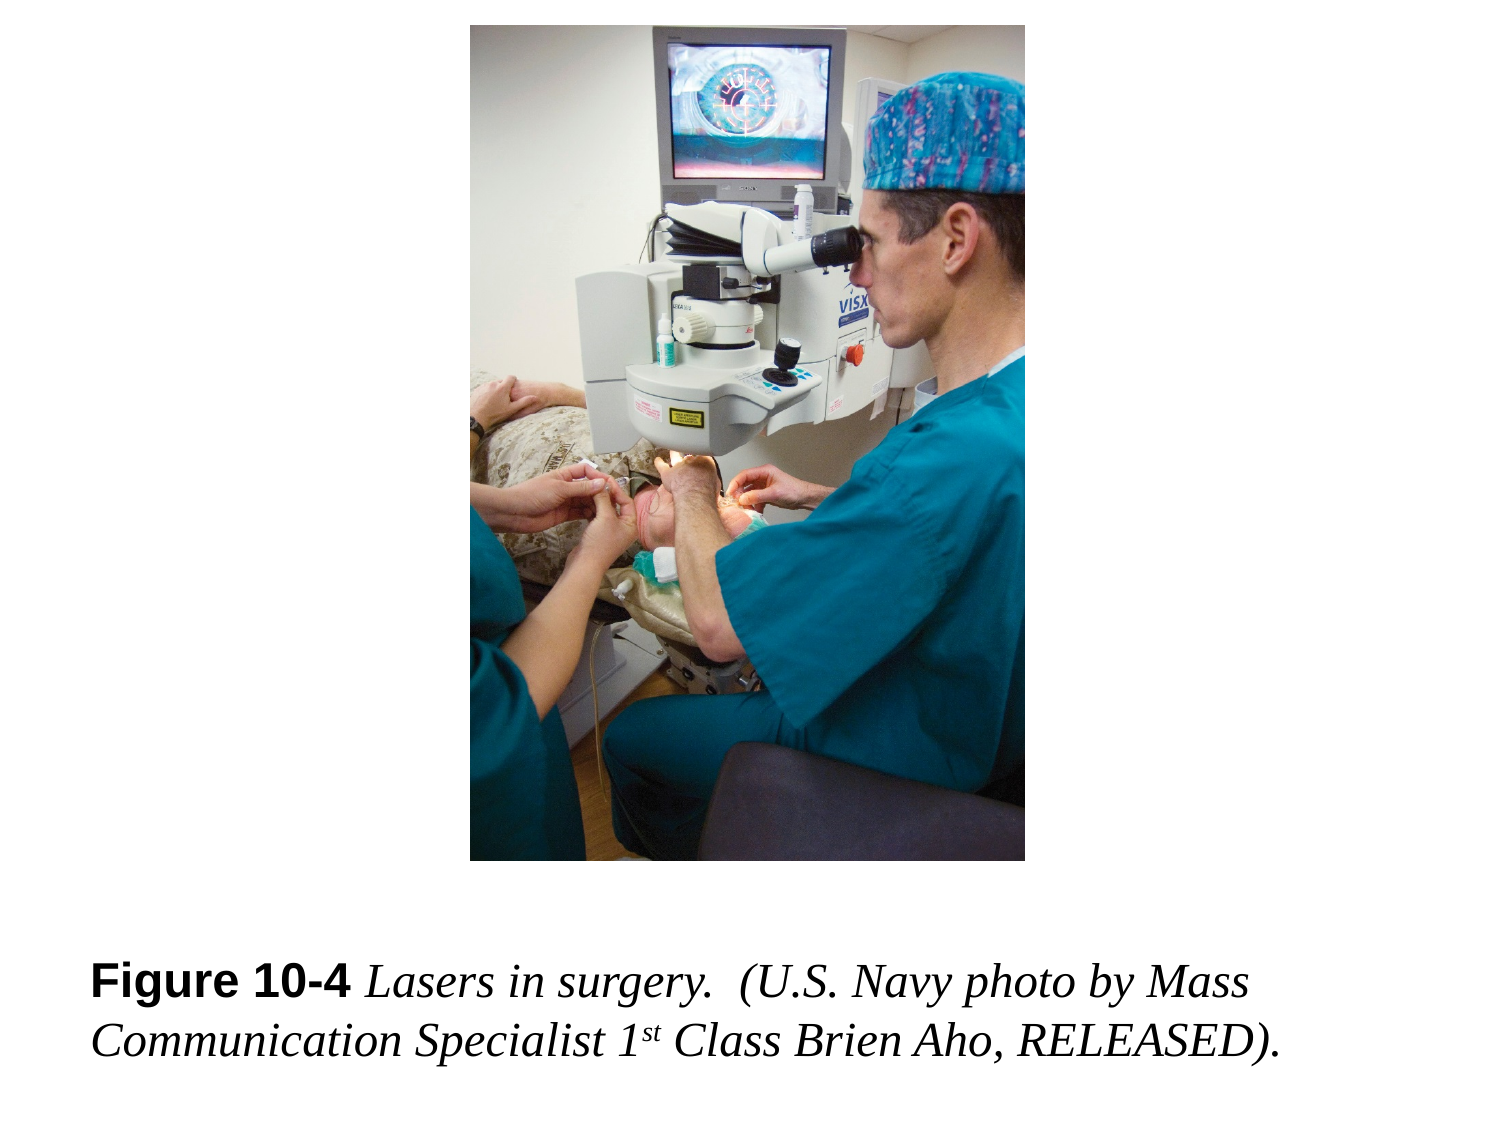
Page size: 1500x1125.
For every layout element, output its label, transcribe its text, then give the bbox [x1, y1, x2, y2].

title Figure 10-4 Lasers in surgery. (U.S. Navy photo by Mass Communication Specialist 1st Class Brien Aho, RELEASED). [75, 887, 1425, 1075]
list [469, 24, 1026, 861]
